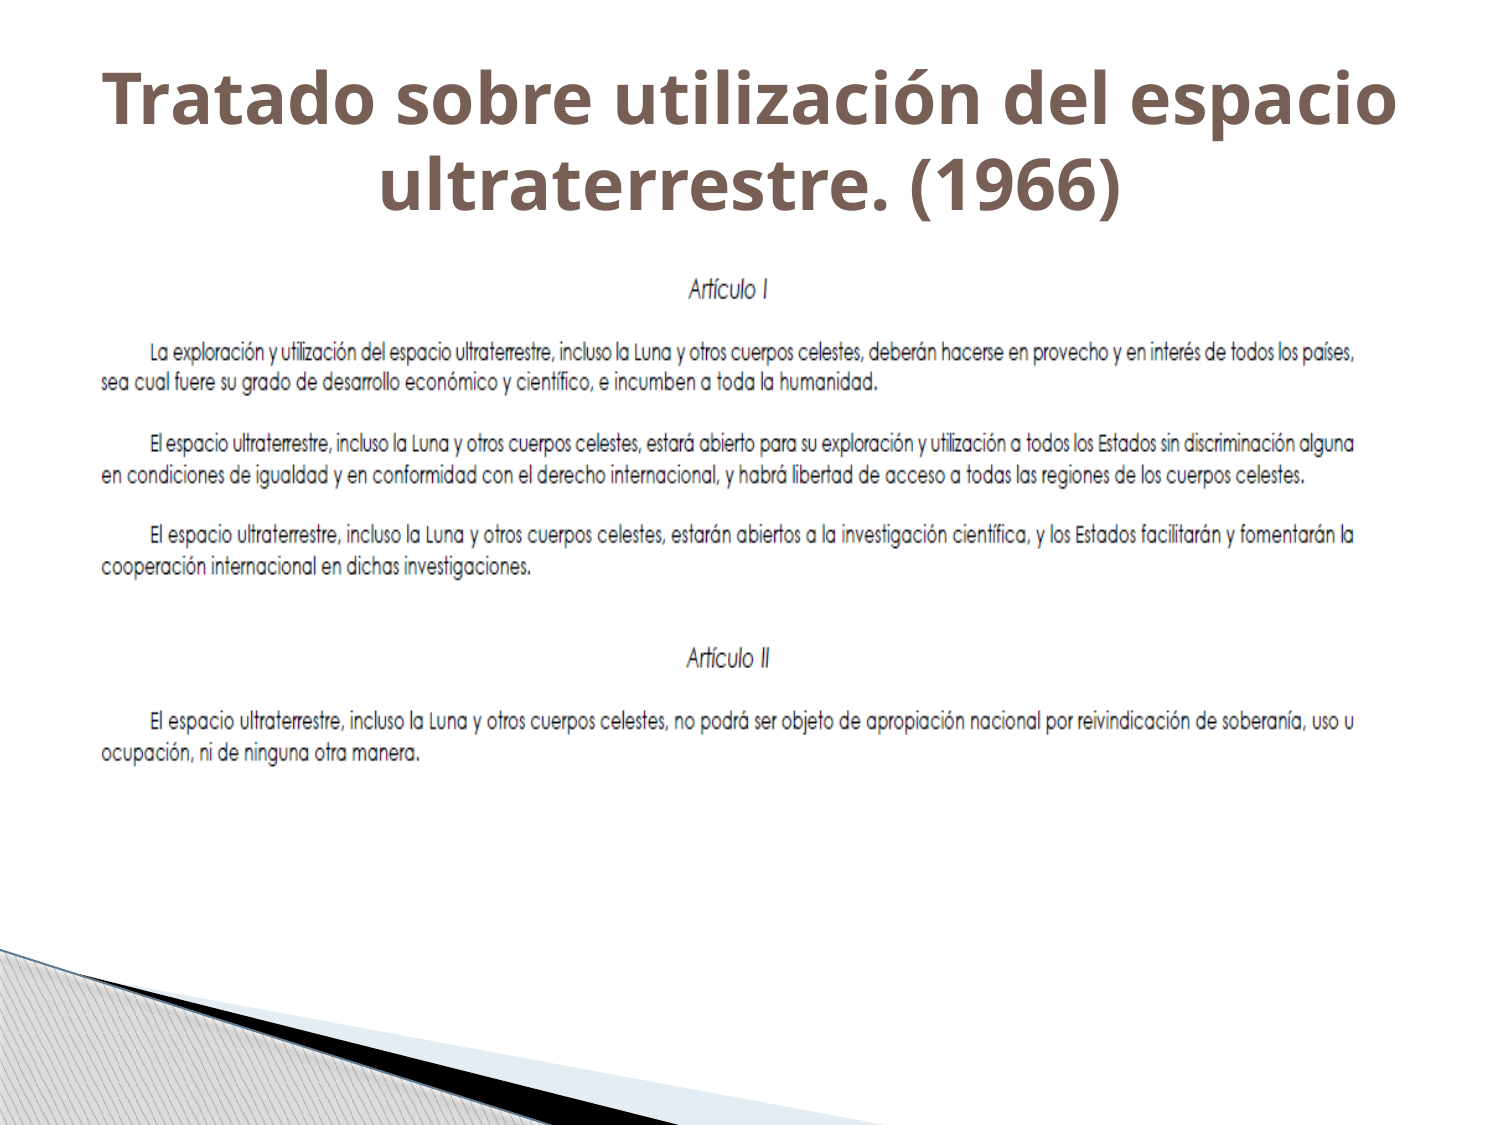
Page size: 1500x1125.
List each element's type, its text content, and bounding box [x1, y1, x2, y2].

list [74, 234, 1426, 805]
title Tratado sobre utilización del espacio ultraterrestre. (1966) [75, 45, 1425, 233]
